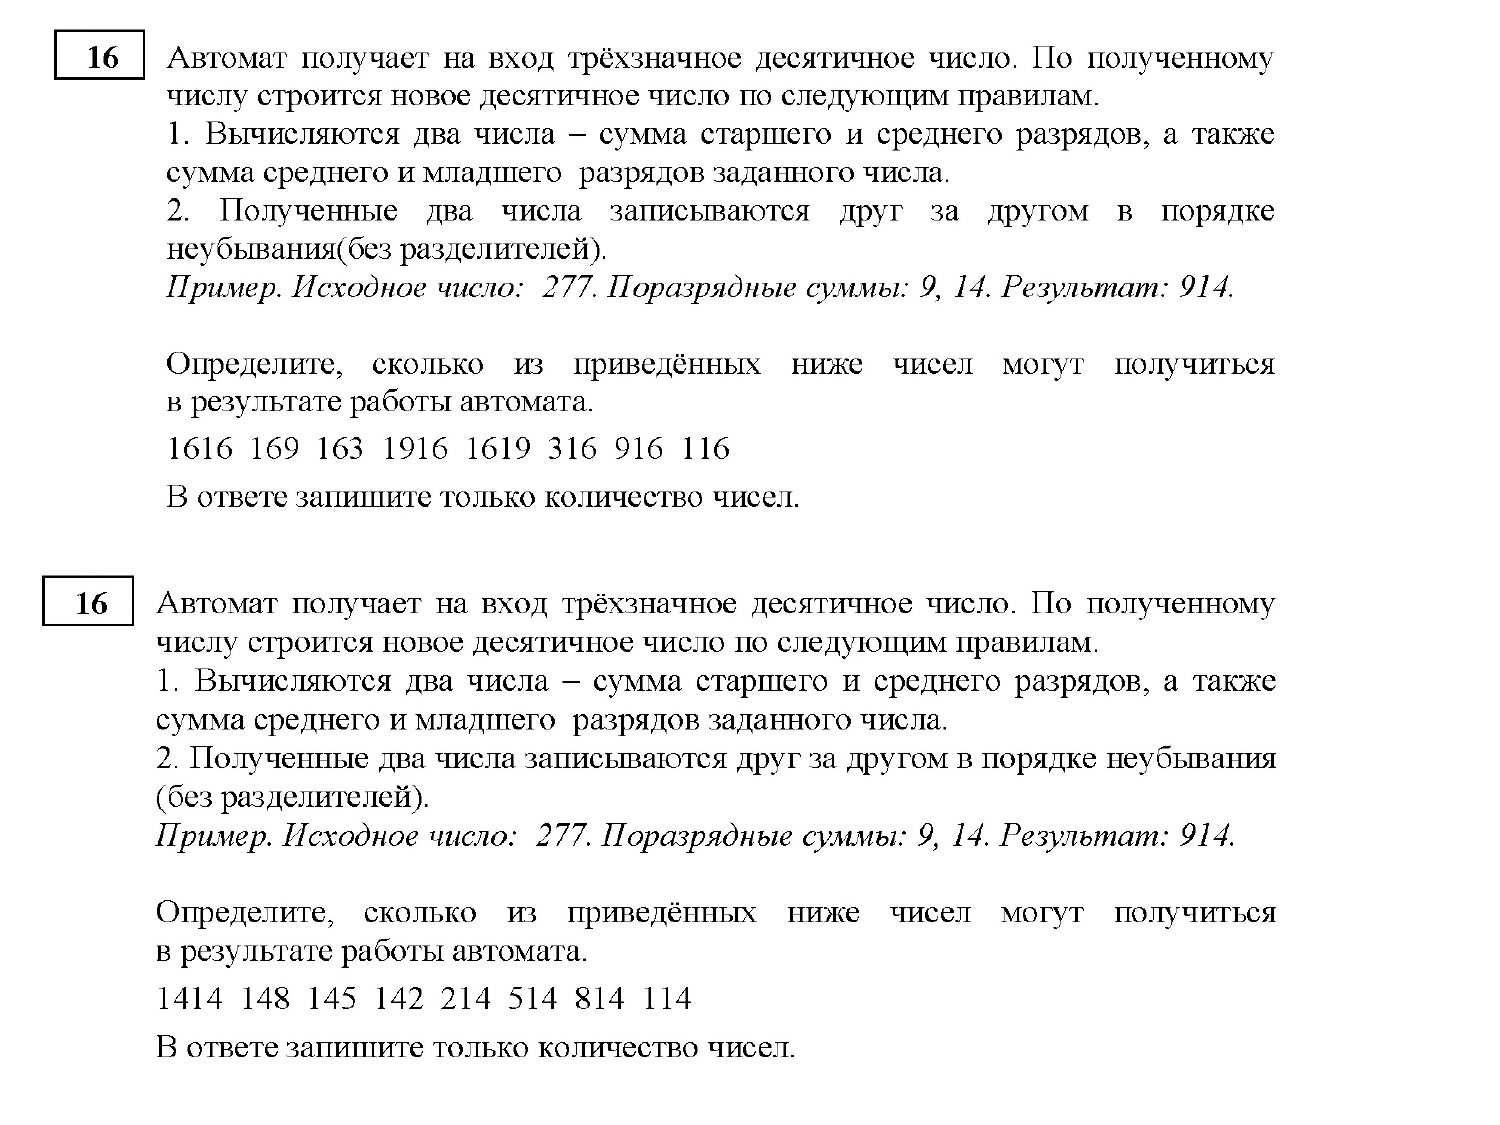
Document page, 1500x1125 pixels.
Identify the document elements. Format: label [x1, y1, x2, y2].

picture [16, 557, 1318, 1101]
picture [41, 18, 1294, 526]
